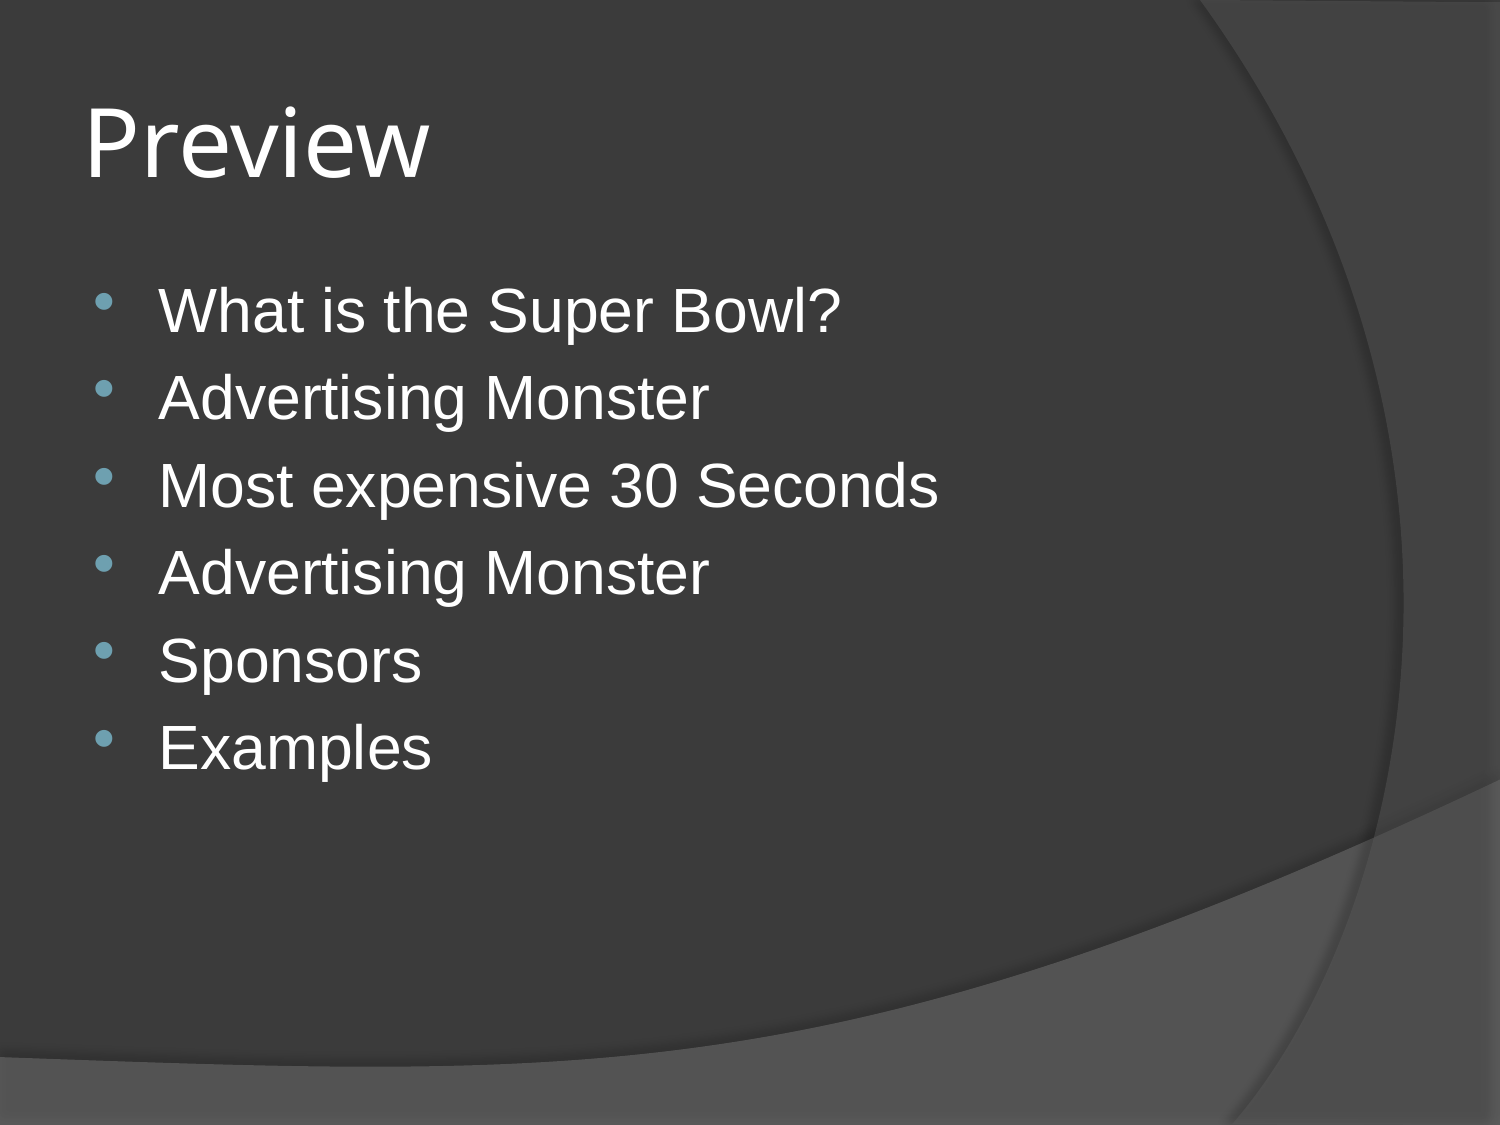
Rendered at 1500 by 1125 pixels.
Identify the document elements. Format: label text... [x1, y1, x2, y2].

list What is the Super Bowl? Advertising Monster Most expensive 30 Seconds Advertising Monster Sponsors Examples [75, 262, 1300, 1005]
title Preview [75, 45, 1300, 233]
